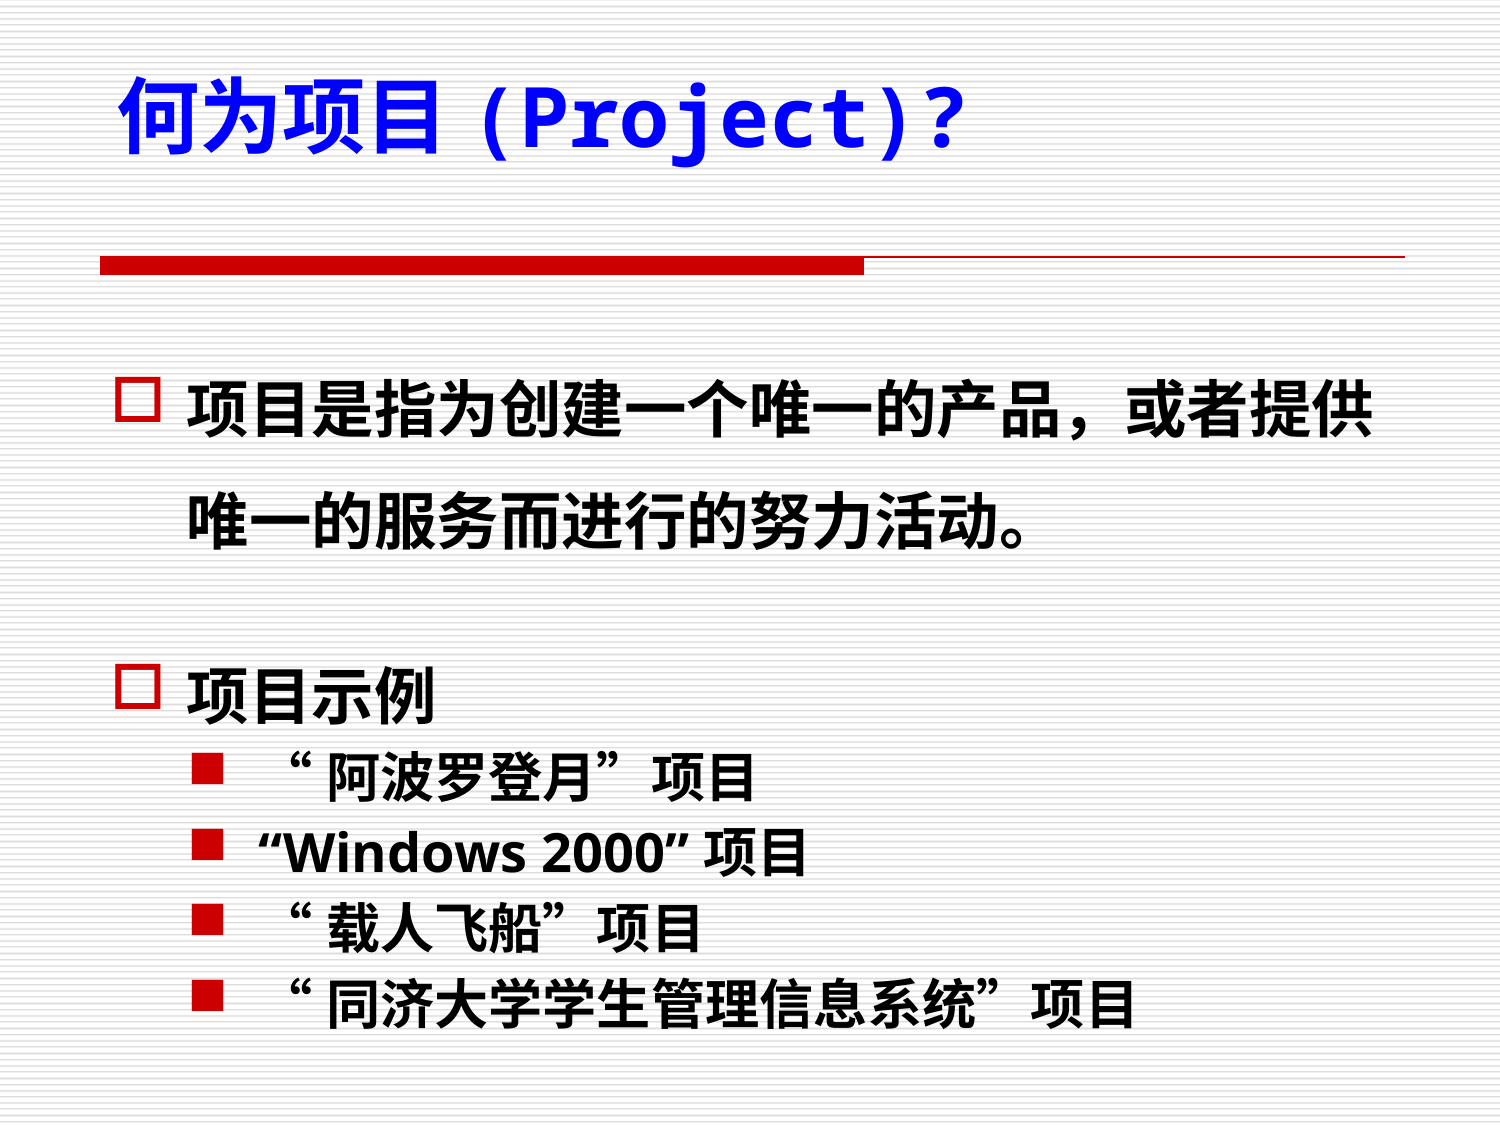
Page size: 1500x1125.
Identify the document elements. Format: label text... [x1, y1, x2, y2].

picture [0, 0, 1500, 1125]
list 项目是指为创建一个唯一的产品，或者提供唯一的服务而进行的努力活动。 项目示例 “阿波罗登月”项目 “Windows 2000”项目 “载人飞船”项目 “同济大学学生管理信息系统”项目 [94, 325, 1437, 1094]
title 何为项目(Project)? [101, 58, 1452, 172]
